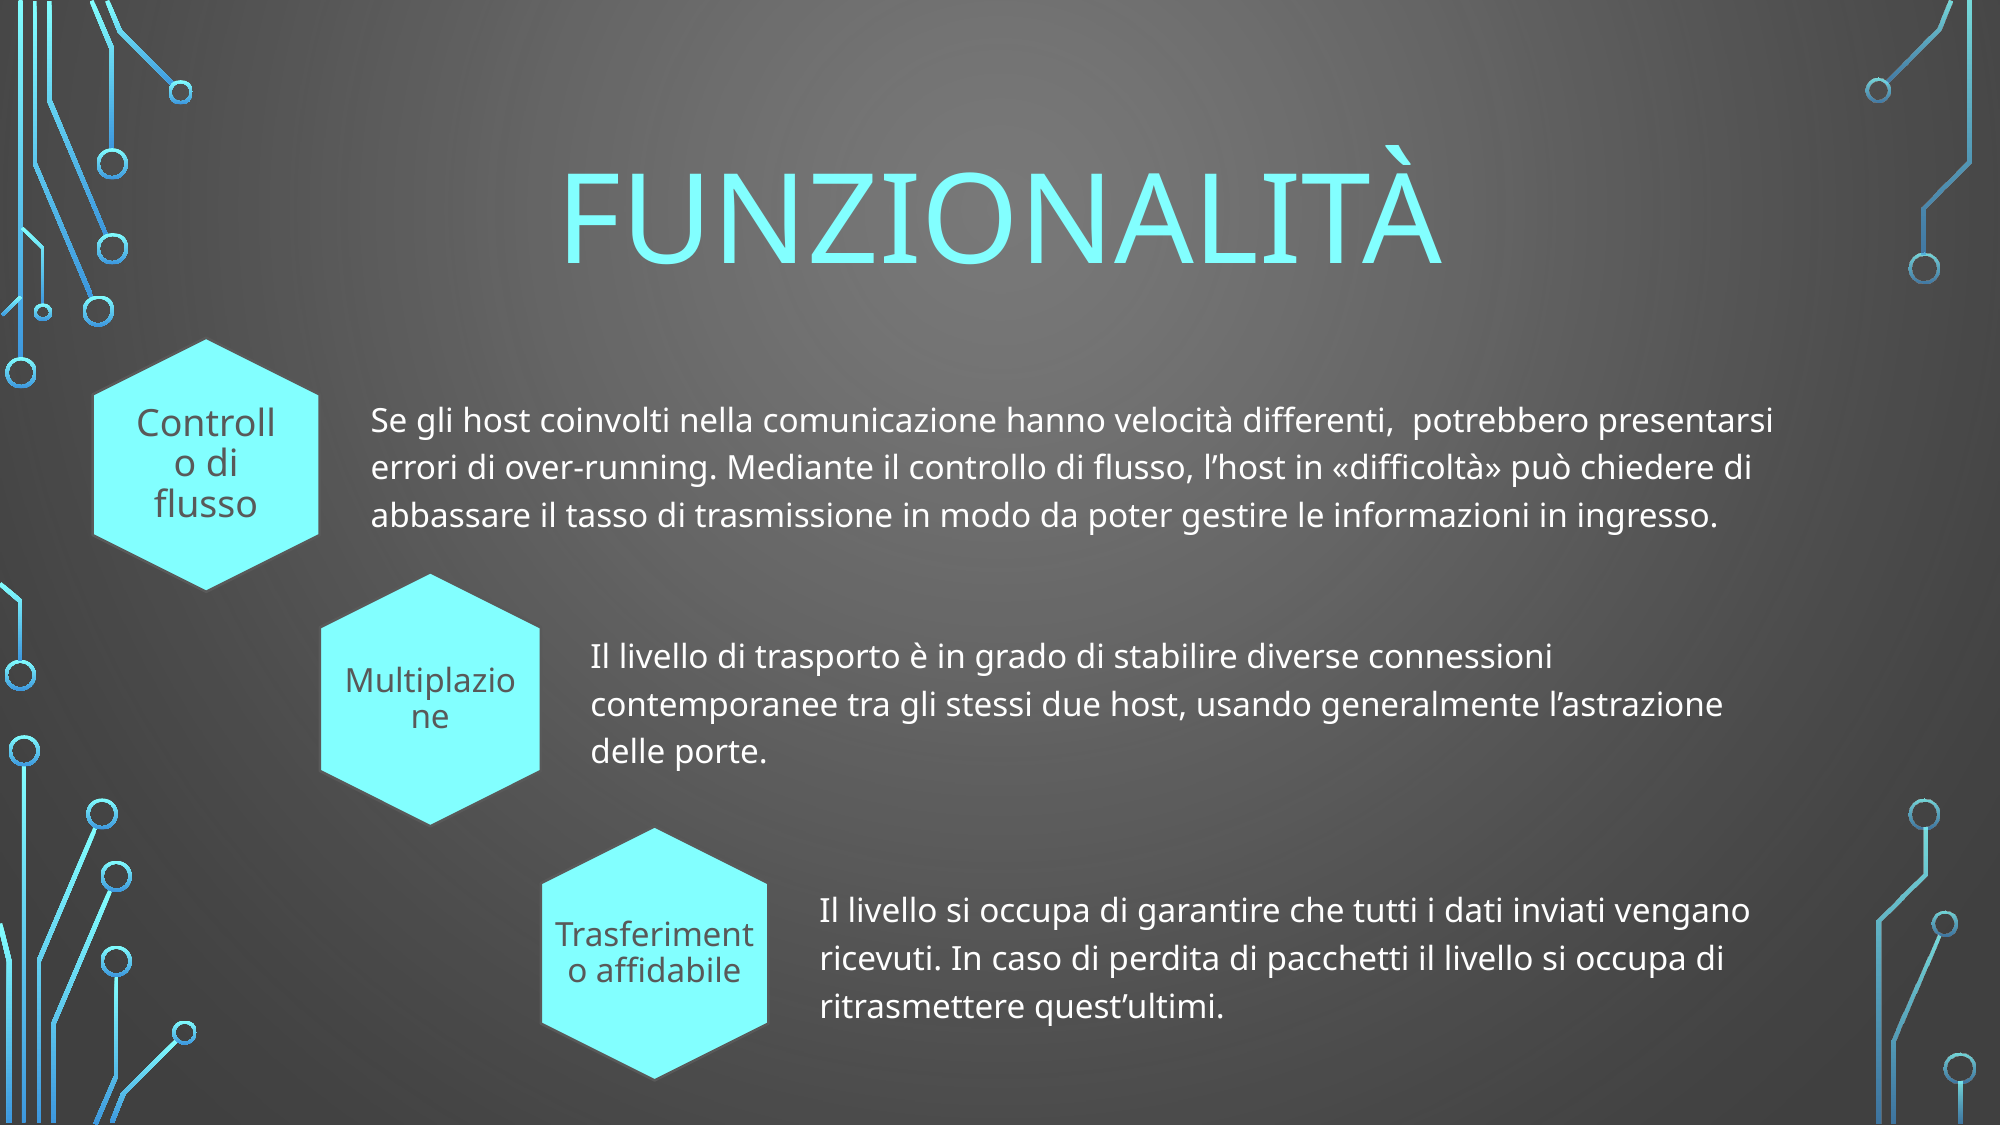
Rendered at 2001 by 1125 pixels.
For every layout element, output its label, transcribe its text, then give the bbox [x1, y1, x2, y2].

text_box Il livello si occupa di garantire che tutti i dati inviati vengano ricevuti. In caso di perdita di pacchetti il livello si occupa di ritrasmettere quest’ultimi. [804, 866, 1844, 1041]
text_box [319, 571, 542, 827]
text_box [540, 826, 769, 1081]
list Se gli host coinvolti nella comunicazione hanno velocità differenti, potrebbero presentarsi errori di over-running. Mediante il controllo di flusso, l’host in «difficoltà» può chiedere di abbassare il tasso di trasmissione in modo da poter gestire le informazioni in ingresso. [355, 375, 1812, 550]
title Funzionalità [187, 101, 1813, 344]
text_box Il livello di trasporto è in grado di stabilire diverse connessioni contemporanee tra gli stessi due host, usando generalmente l’astrazione delle porte. [575, 611, 1813, 786]
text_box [92, 337, 320, 593]
